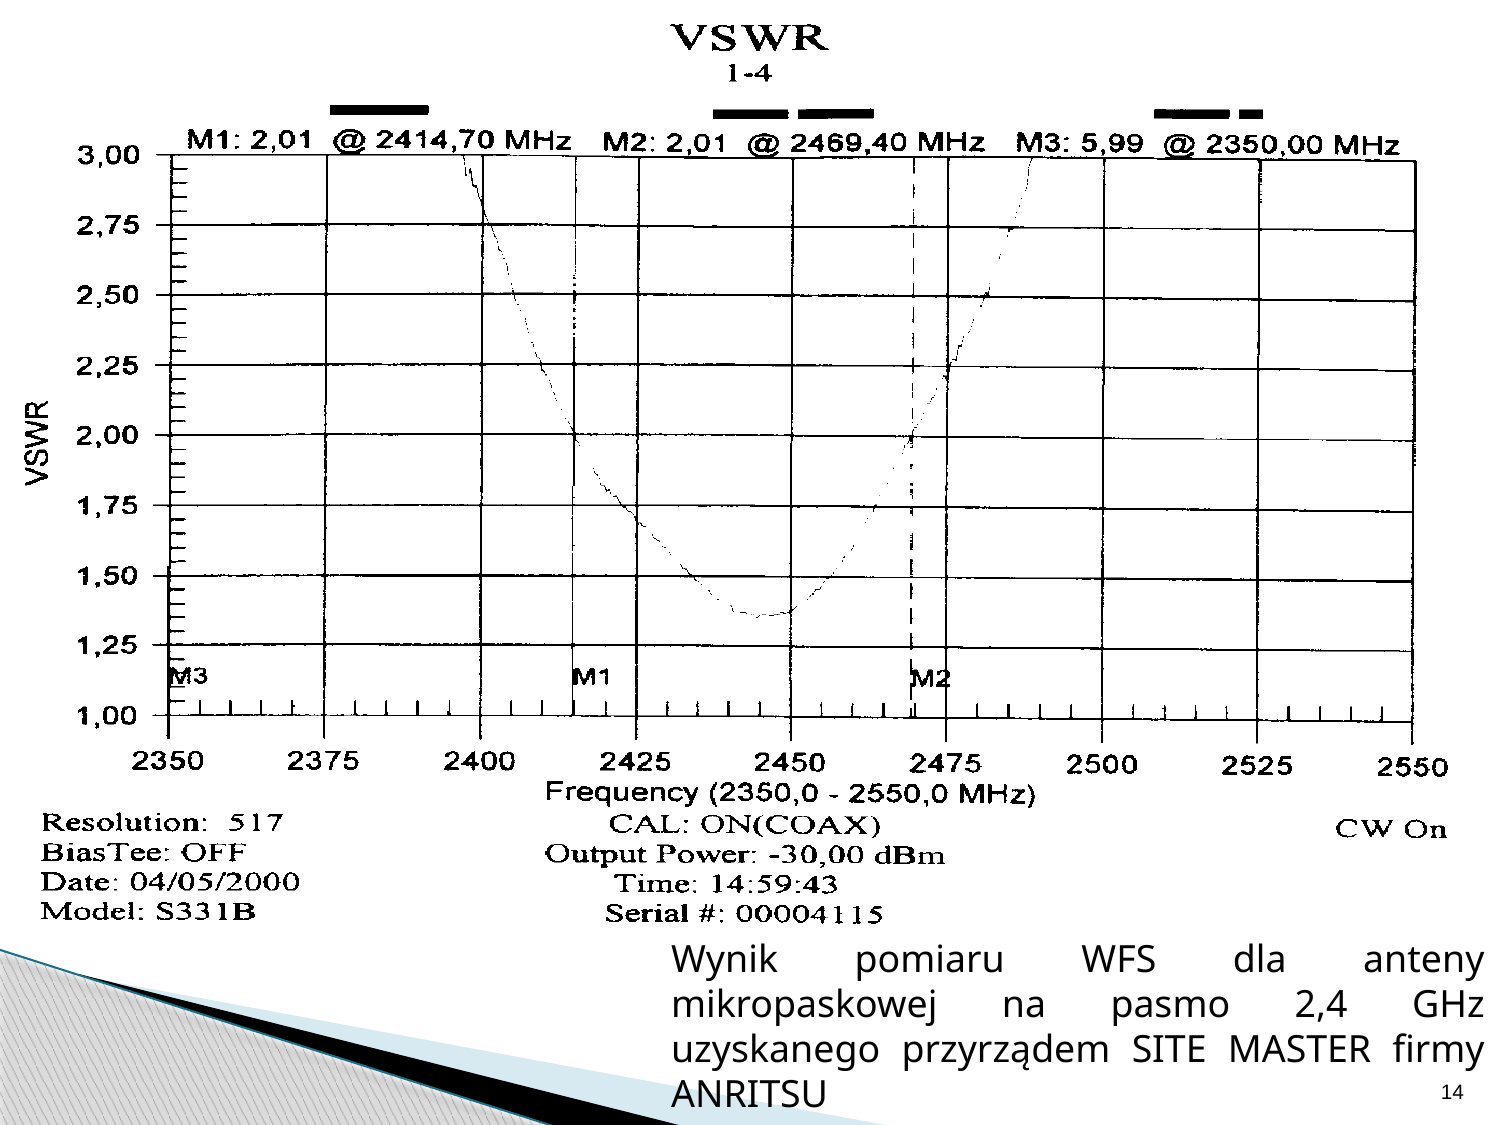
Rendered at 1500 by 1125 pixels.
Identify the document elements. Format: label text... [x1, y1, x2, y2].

text_box Wynik pomiaru WFS dla anteny mikropaskowej na pasmo 2,4 GHz uzyskanego przyrządem SITE MASTER firmy ANRITSU [656, 947, 1500, 1123]
picture [0, 0, 1500, 936]
